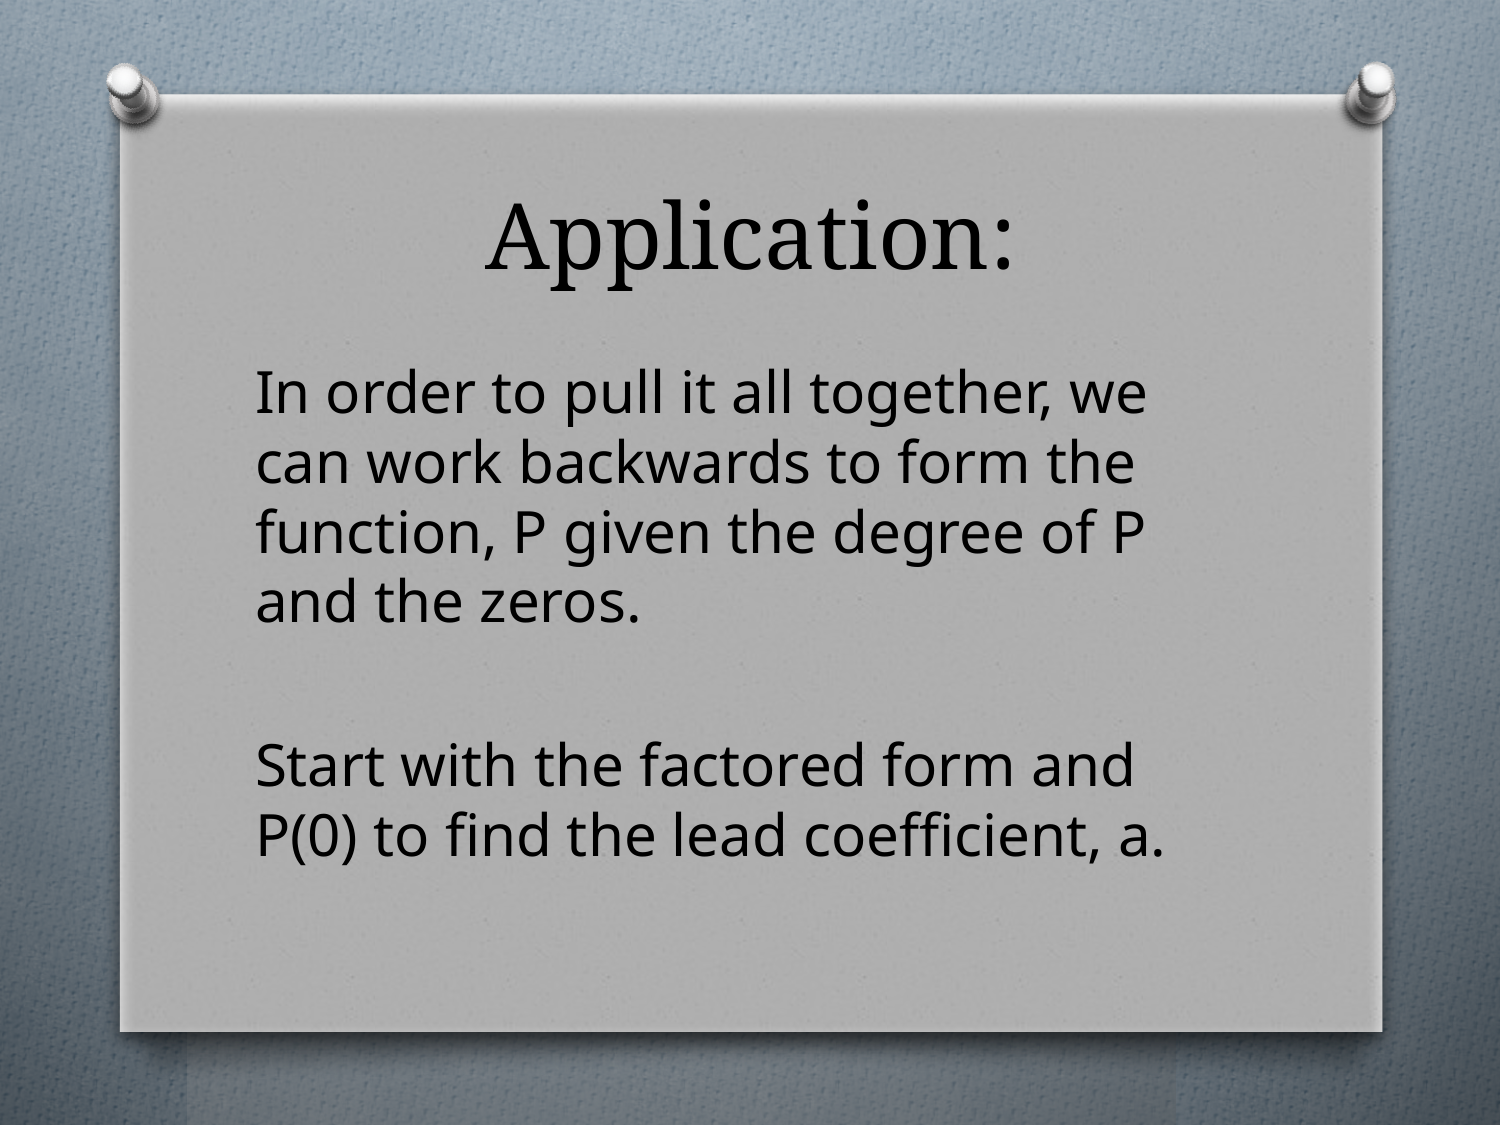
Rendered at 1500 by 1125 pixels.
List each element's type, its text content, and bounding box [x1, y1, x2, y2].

title Application: [179, 134, 1323, 332]
picture [75, 29, 198, 153]
picture [1317, 35, 1439, 156]
list In order to pull it all together, we can work backwards to form the function, P given the degree of P and the zeros. Start with the factored form and P(0) to find the lead coefficient, a. [240, 347, 1257, 939]
